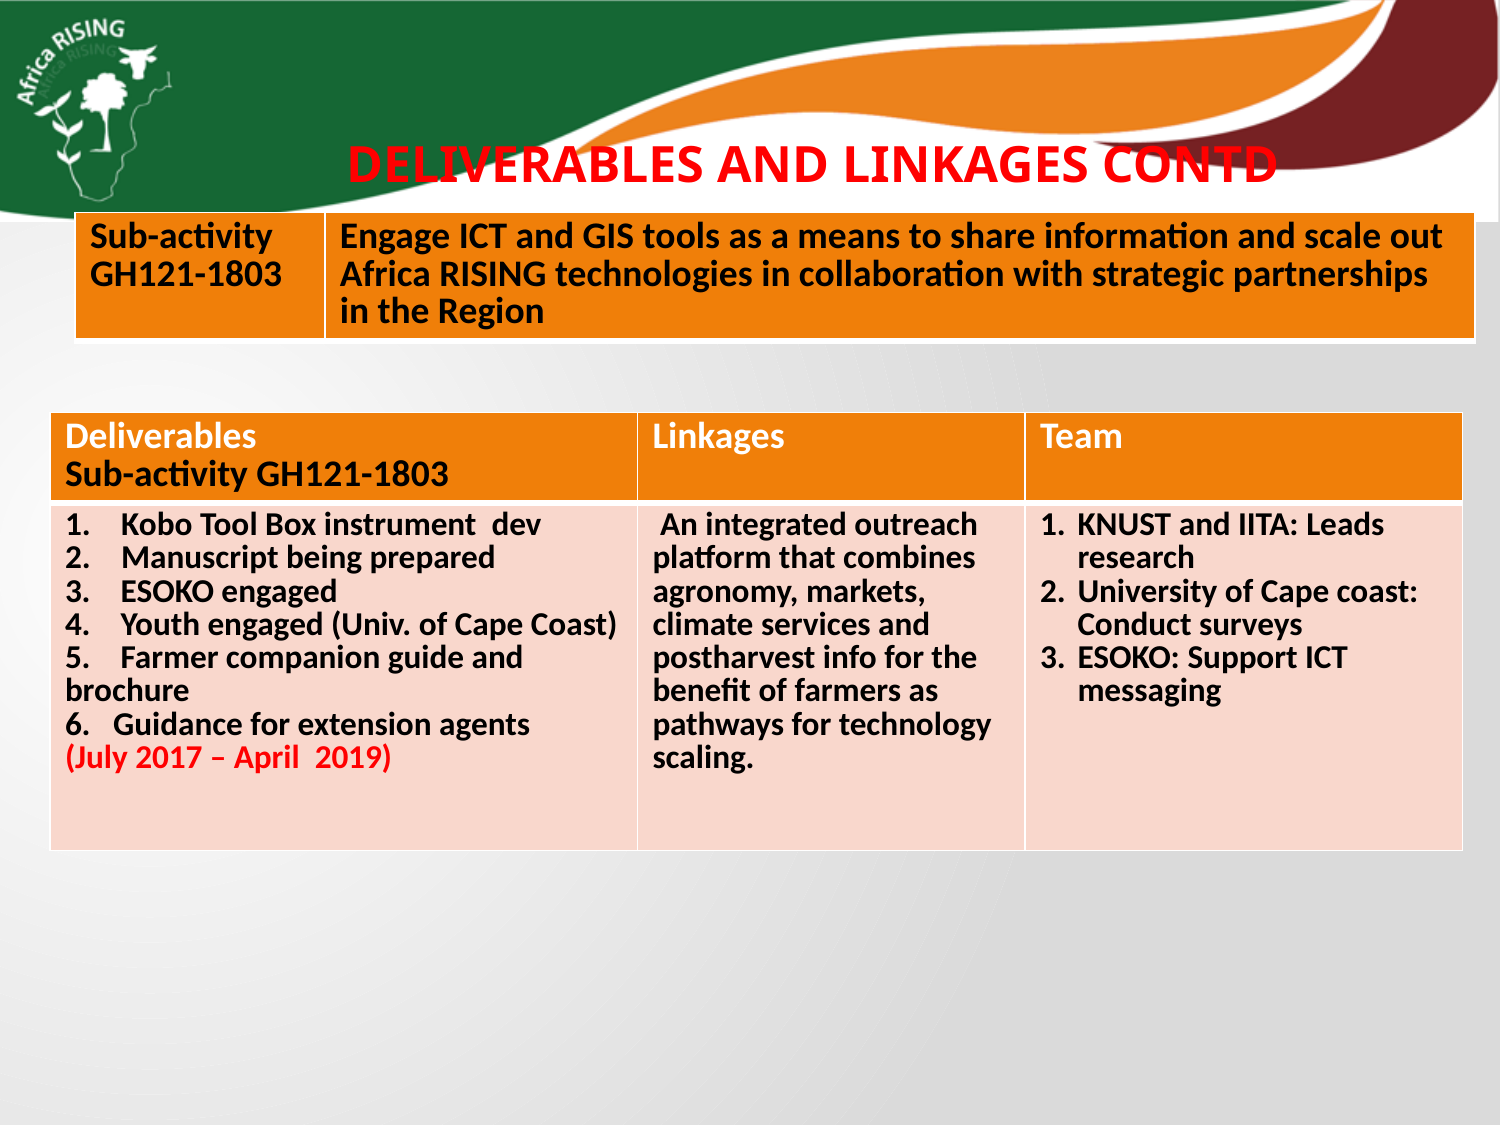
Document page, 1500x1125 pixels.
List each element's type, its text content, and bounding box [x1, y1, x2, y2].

table_header Sub-activity GH121-1803 [76, 213, 324, 338]
table_cell KNUST and IITA: Leads research University of Cape coast: Conduct surveys ESOKO: Support ICT messaging [1026, 506, 1462, 850]
table_header Linkages [638, 413, 1024, 500]
list DELIVERABLES AND LINKAGES CONTD [312, 125, 1338, 188]
table_cell An integrated outreach platform that combines agronomy, markets, climate services and postharvest info for the benefit of farmers as pathways for technology scaling. [638, 506, 1024, 850]
table_header Team [1026, 413, 1462, 500]
table_header Deliverables Sub-activity GH121-1803 [51, 413, 637, 500]
table_cell Kobo Tool Box instrument dev Manuscript being prepared 3. ESOKO engaged 4. Youth engaged (Univ. of Cape Coast) 5. Farmer companion guide and brochure 6. Guidance for extension agents (July 2017 – April 2019) [51, 506, 637, 850]
picture [0, 0, 1499, 222]
table_header Engage ICT and GIS tools as a means to share information and scale out Africa RISING technologies in collaboration with strategic partnerships in the Region [326, 213, 1474, 338]
